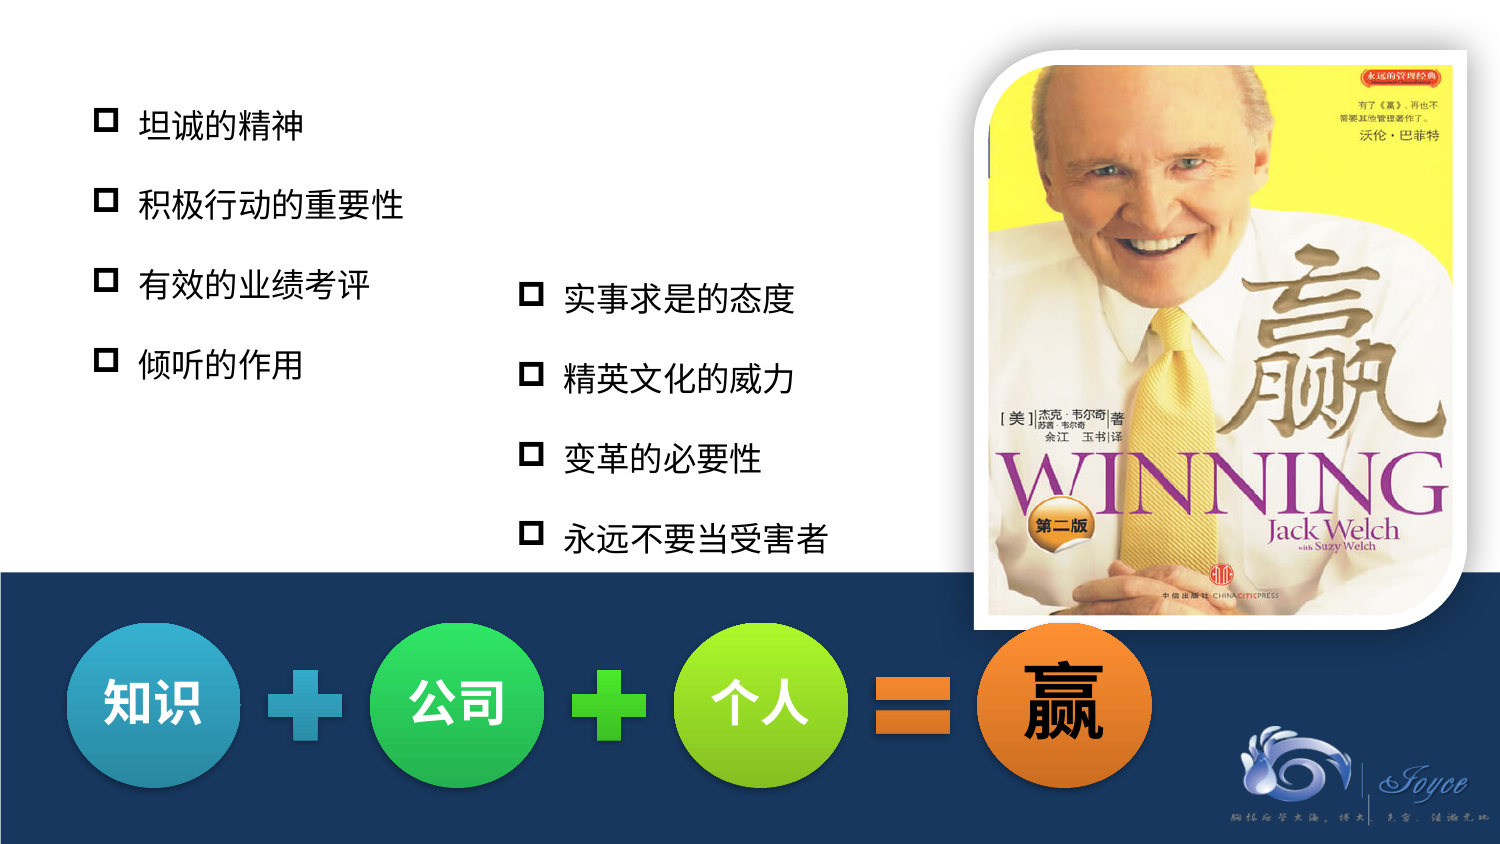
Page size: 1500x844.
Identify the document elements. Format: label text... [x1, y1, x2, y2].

text_box 实事求是的态度 精英文化的威力 变革的必要性 永远不要当受害者 [501, 231, 877, 566]
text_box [66, 622, 1152, 789]
text_box [0, 572, 1500, 844]
text_box 坦诚的精神 积极行动的重要性 有效的业绩考评 倾听的作用 [76, 57, 502, 392]
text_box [1220, 725, 1499, 832]
picture [980, 57, 1461, 623]
